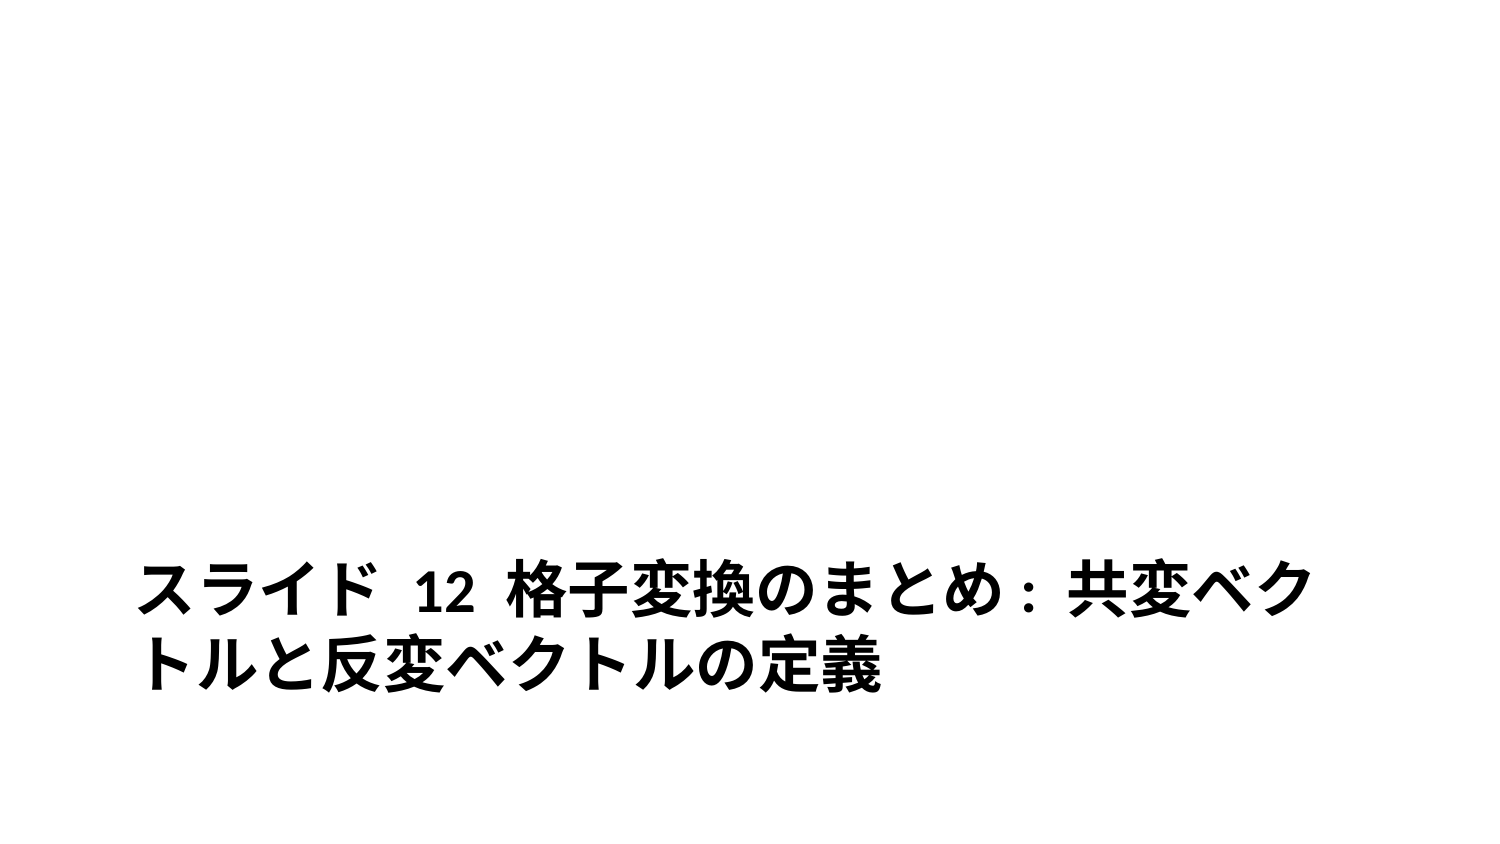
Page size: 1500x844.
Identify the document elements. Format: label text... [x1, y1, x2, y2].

title スライド 12 格子変換のまとめ: 共変ベクトルと反変ベクトルの定義 [118, 542, 1394, 710]
